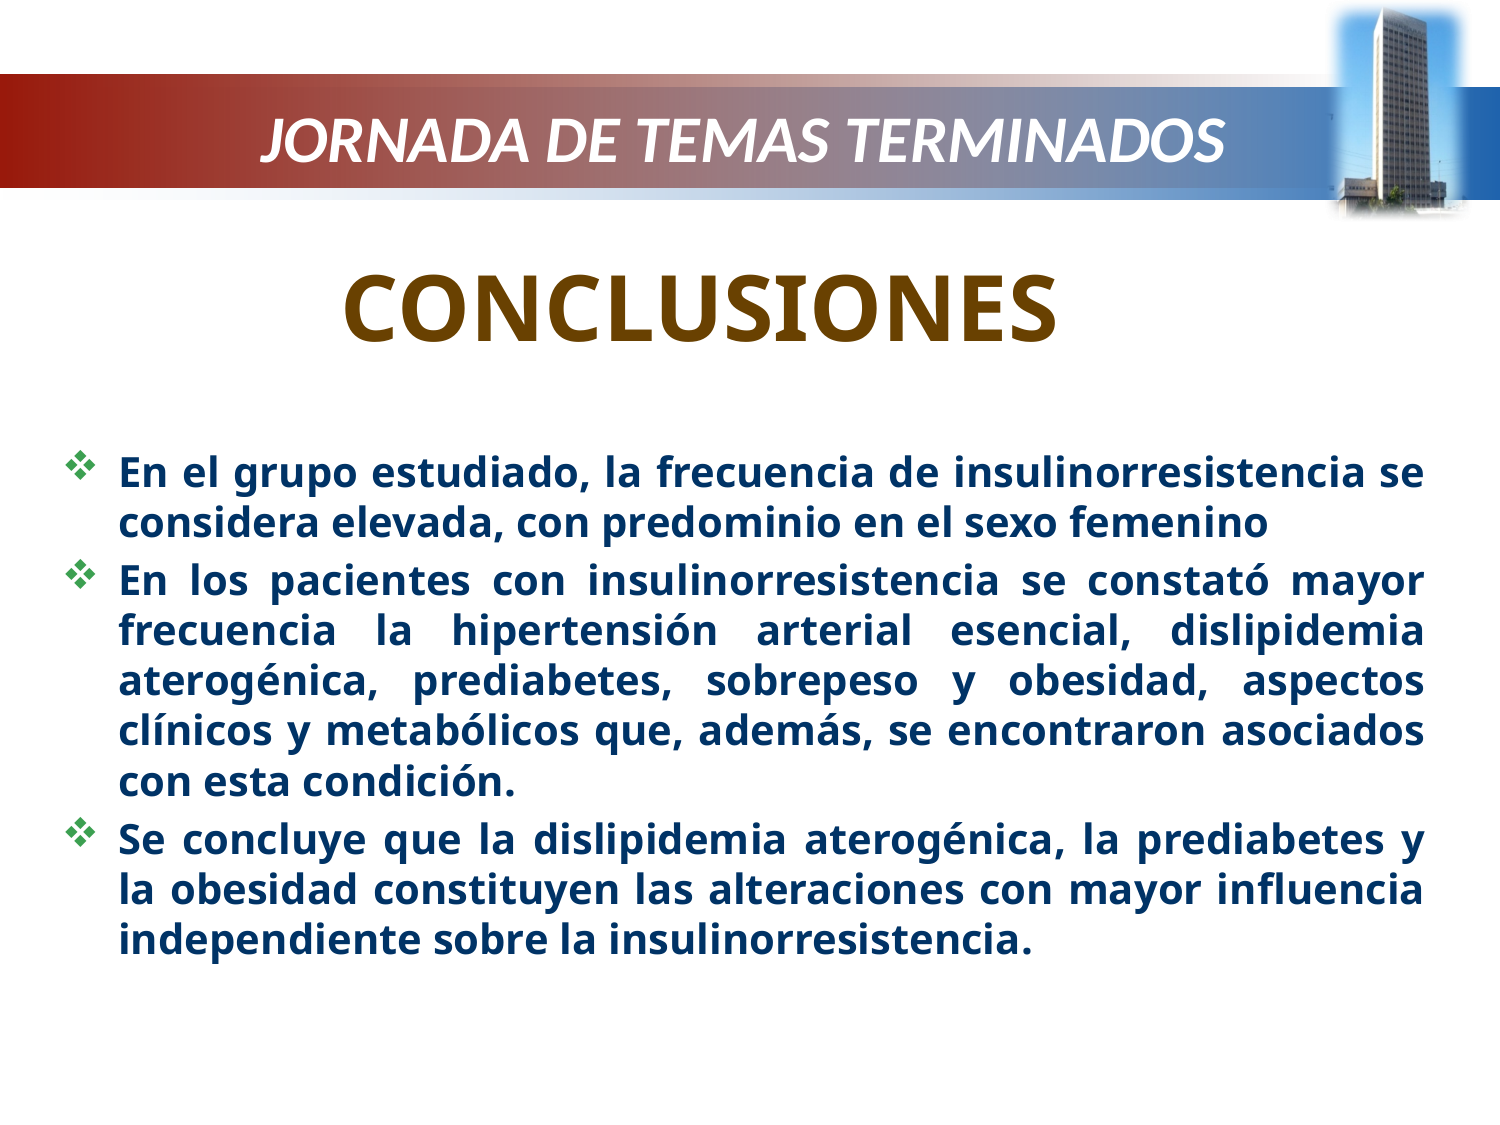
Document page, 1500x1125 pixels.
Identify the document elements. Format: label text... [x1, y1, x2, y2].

text_box CONCLUSIONES [75, 210, 1325, 399]
list En el grupo estudiado, la frecuencia de insulinorresistencia se considera elevada, con predominio en el sexo femenino En los pacientes con insulinorresistencia se constató mayor frecuencia la hipertensión arterial esencial, dislipidemia aterogénica, prediabetes, sobrepeso y obesidad, aspectos clínicos y metabólicos que, además, se encontraron asociados con esta condición. Se concluye que la dislipidemia aterogénica, la prediabetes y la obesidad constituyen las alteraciones con mayor influencia independiente sobre la insulinorresistencia. [46, 438, 1442, 1114]
title JORNADA DE TEMAS TERMINADOS [137, 89, 1351, 183]
picture [1342, 22, 1458, 200]
